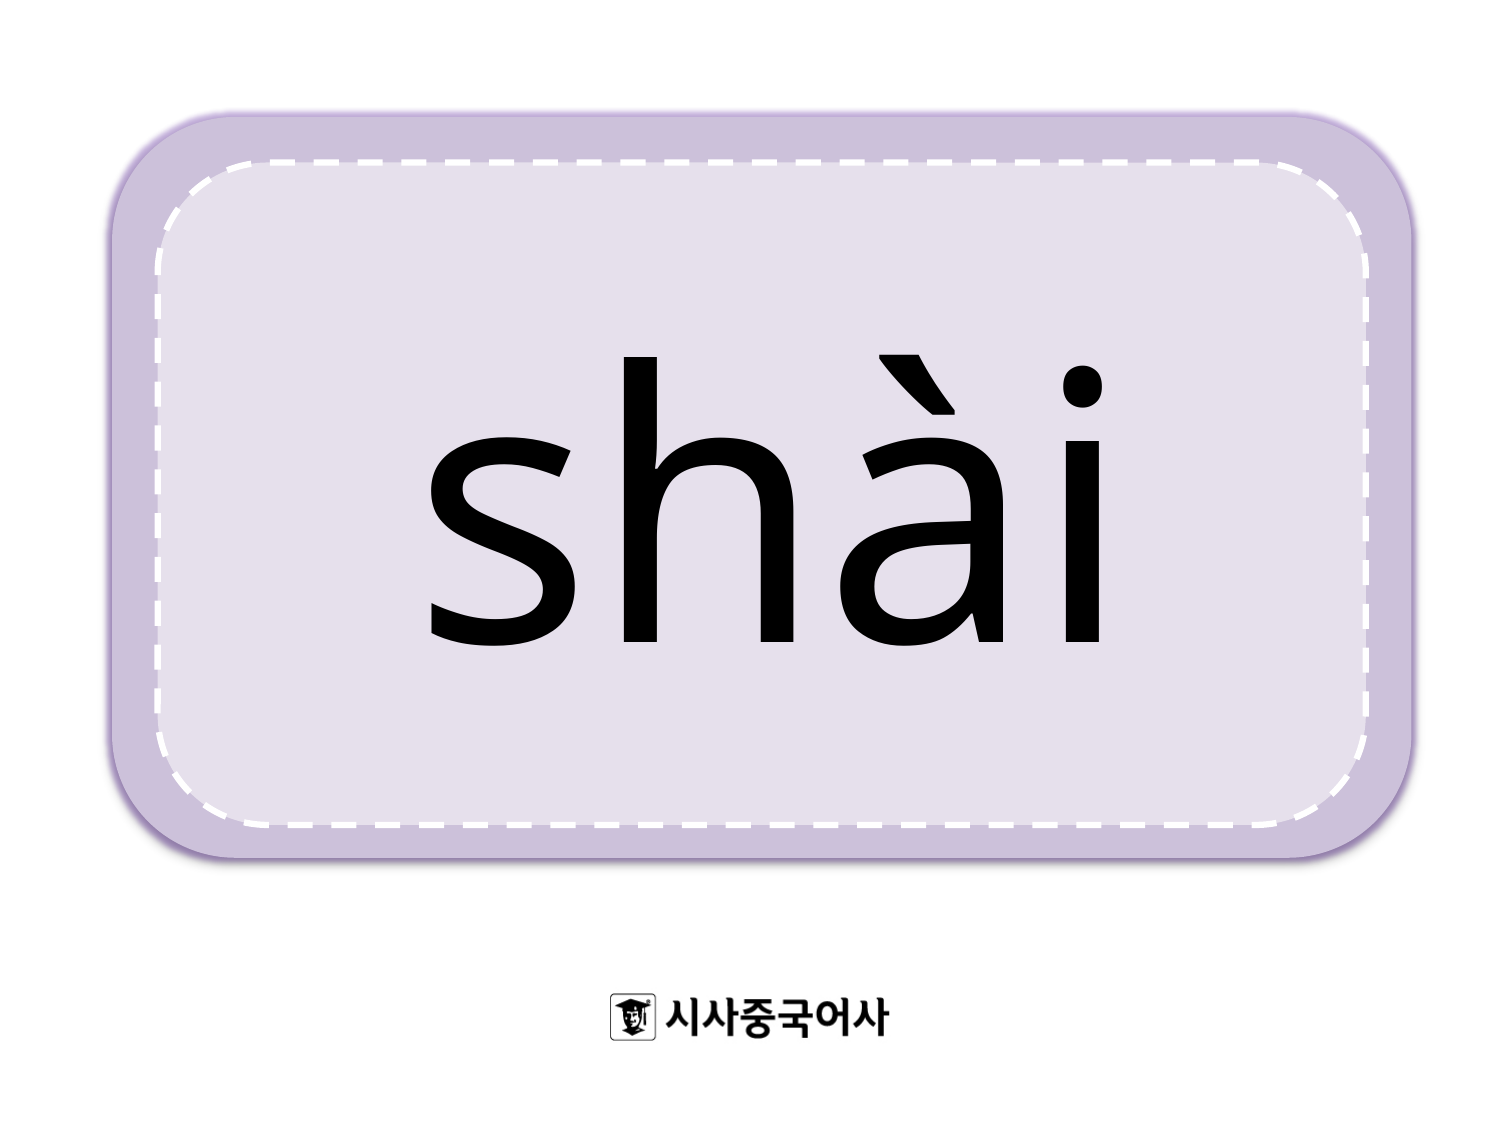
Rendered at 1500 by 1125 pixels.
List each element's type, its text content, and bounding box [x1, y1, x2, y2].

picture [602, 987, 898, 1047]
text_box shài [167, 160, 1376, 824]
text_box [162, 160, 167, 824]
